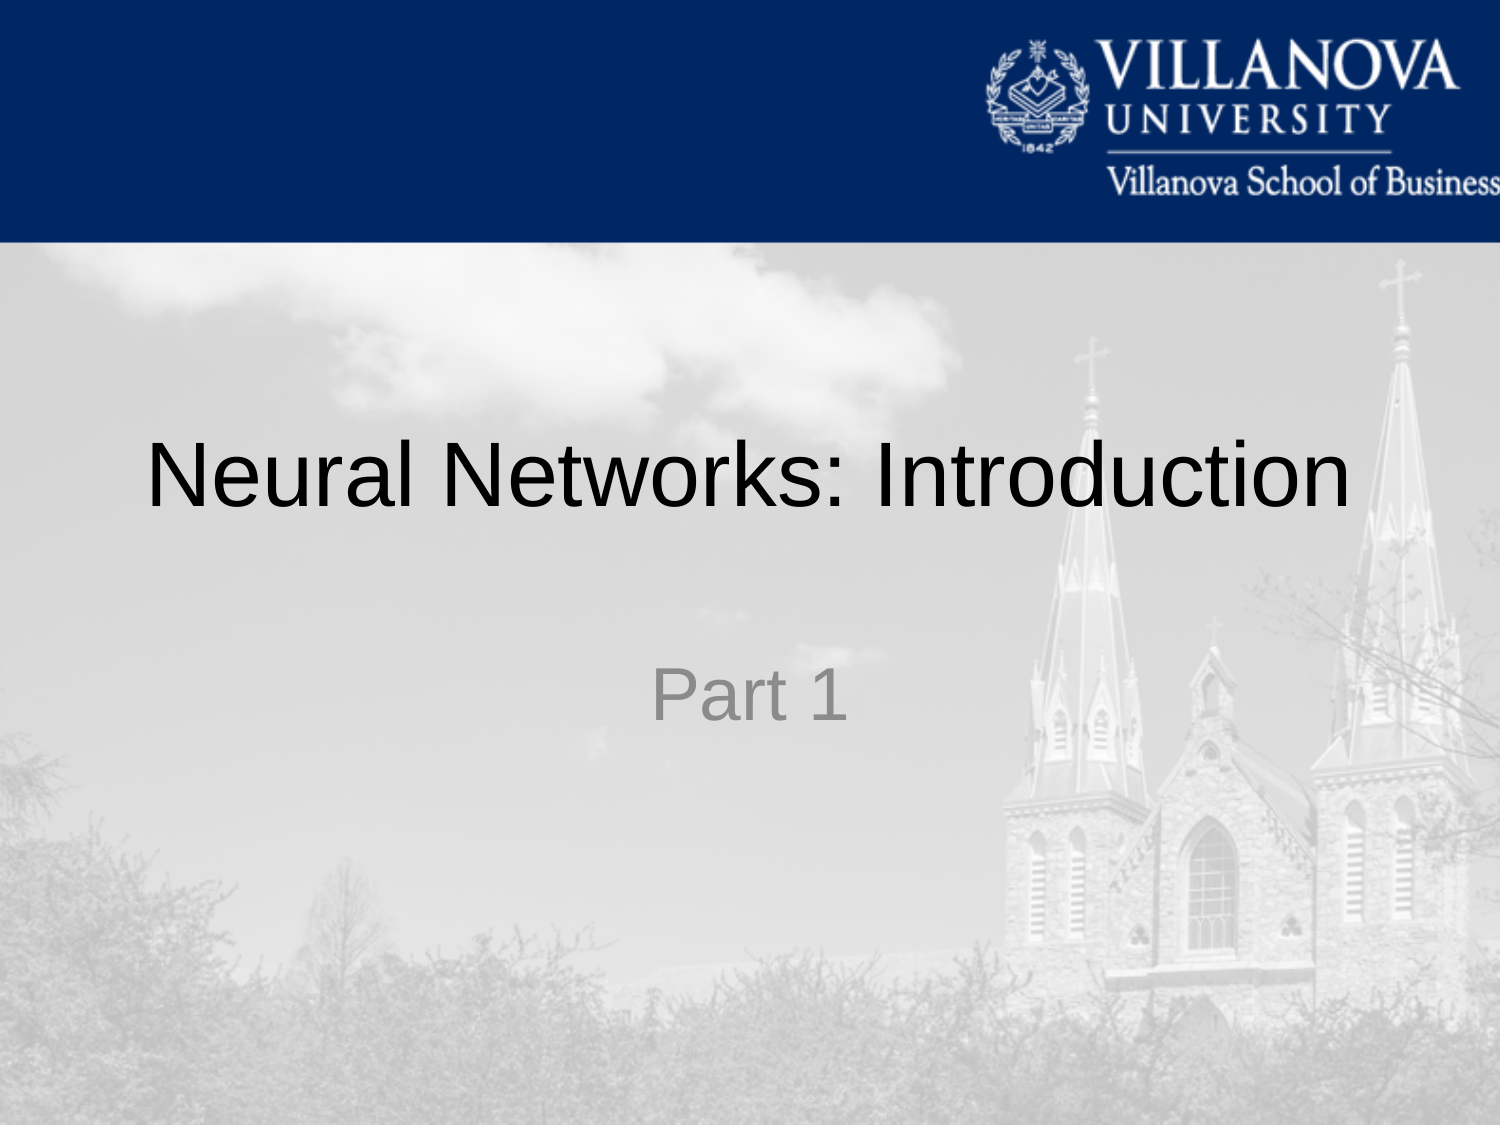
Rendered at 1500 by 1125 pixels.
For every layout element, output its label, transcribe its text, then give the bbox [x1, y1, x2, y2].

subtitle Part 1 [225, 637, 1275, 925]
picture [0, 0, 1500, 1125]
title Neural Networks: Introduction [112, 349, 1388, 591]
